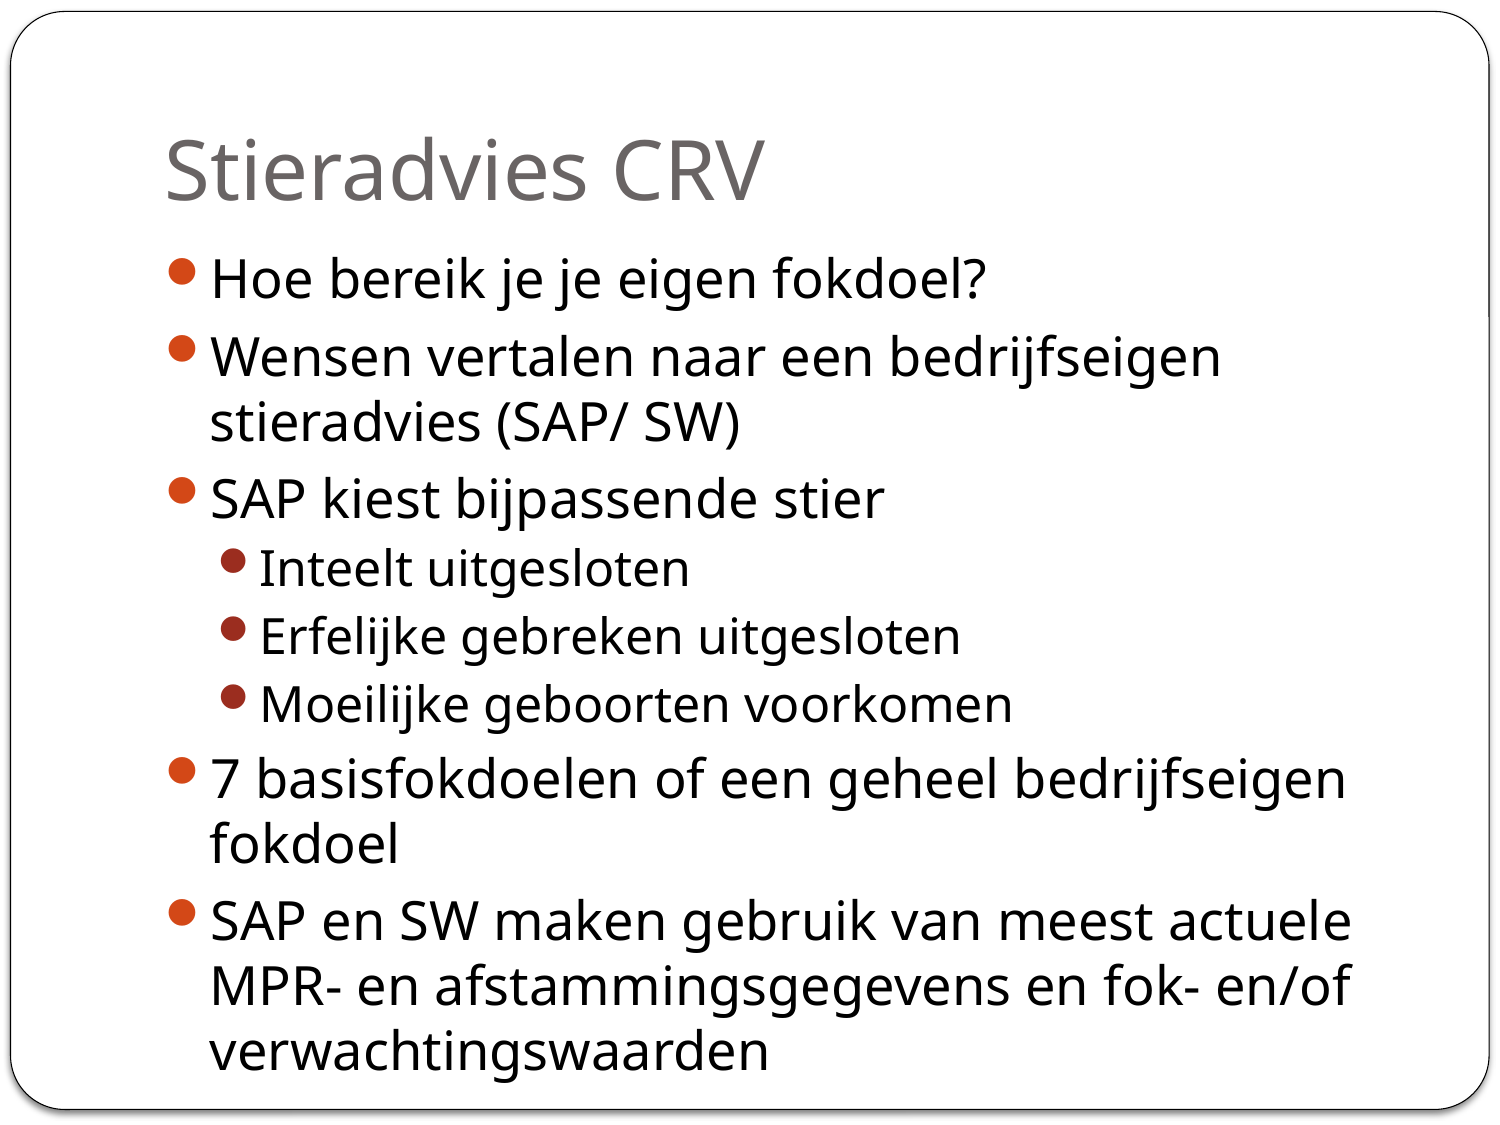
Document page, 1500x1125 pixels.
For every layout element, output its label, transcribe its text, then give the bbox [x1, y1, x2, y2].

list Hoe bereik je je eigen fokdoel? Wensen vertalen naar een bedrijfseigen stieradvies (SAP/ SW) SAP kiest bijpassende stier Inteelt uitgesloten Erfelijke gebreken uitgesloten Moeilijke geboorten voorkomen 7 basisfokdoelen of een geheel bedrijfseigen fokdoel SAP en SW maken gebruik van meest actuele MPR- en afstammingsgegevens en fok- en/of verwachtingswaarden [150, 237, 1425, 988]
title Stieradvies CRV [150, 45, 1425, 233]
